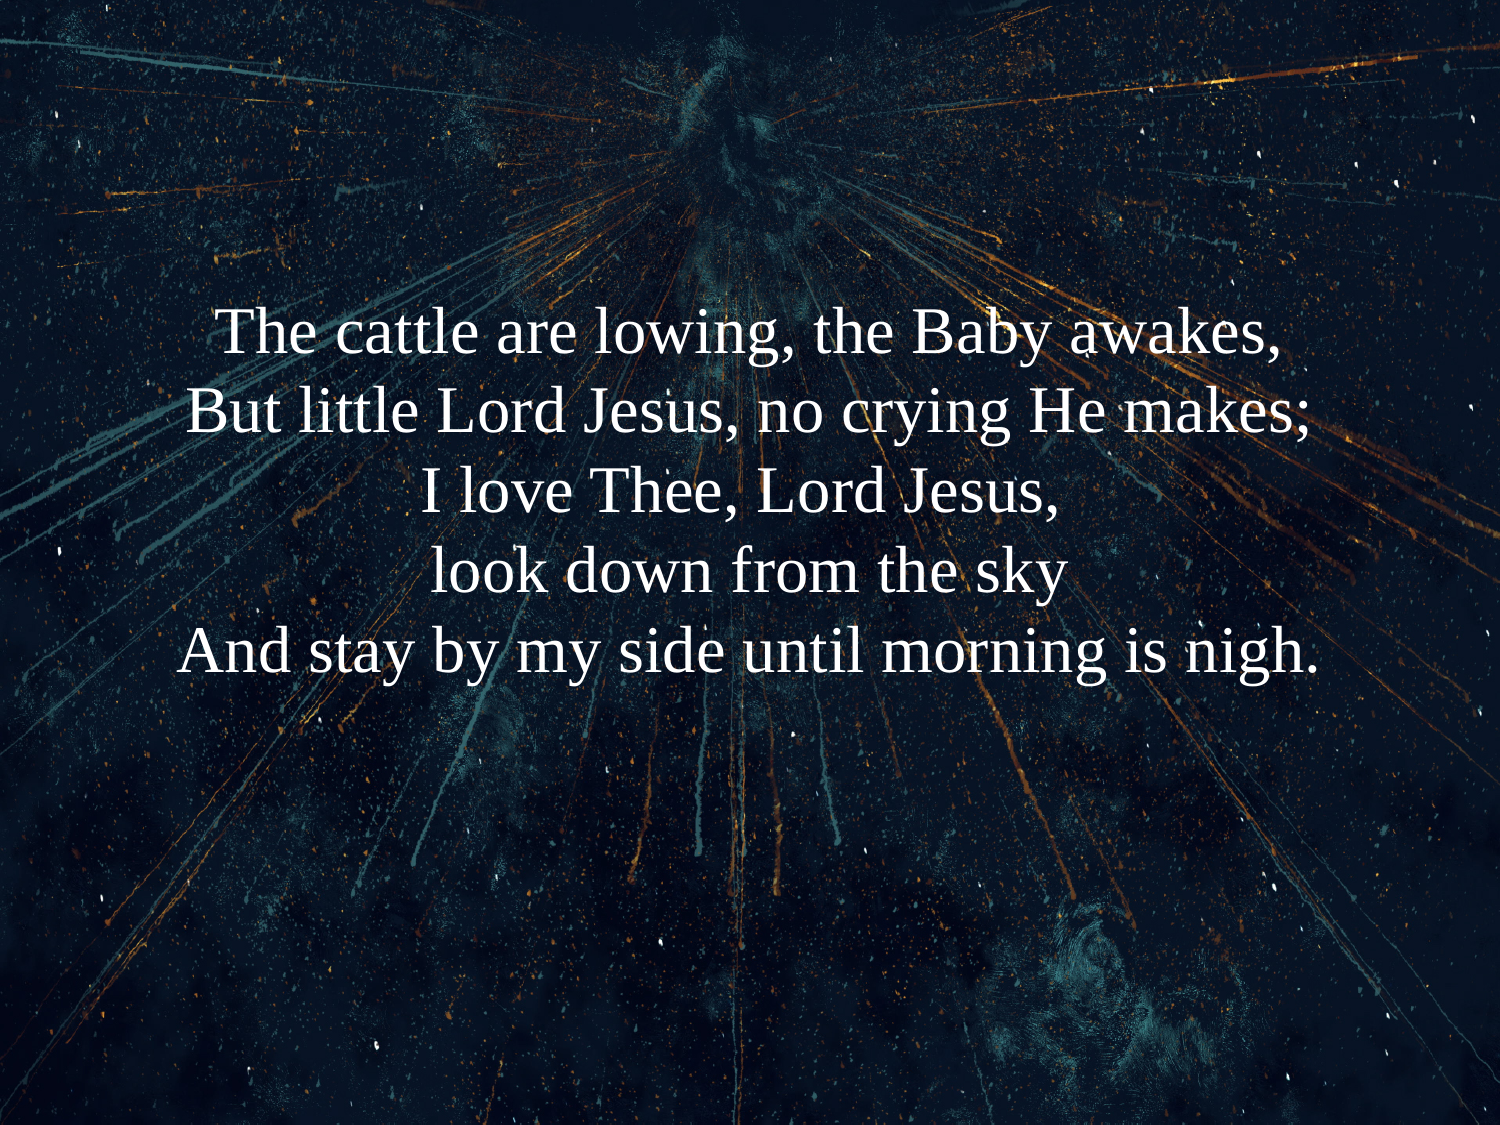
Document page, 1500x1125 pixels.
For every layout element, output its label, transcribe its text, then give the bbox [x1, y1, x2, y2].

picture [0, 0, 1500, 1125]
title The cattle are lowing, the Baby awakes, But little Lord Jesus, no crying He makes; I love Thee, Lord Jesus, look down from the sky And stay by my side until morning is nigh. [112, 512, 1388, 700]
